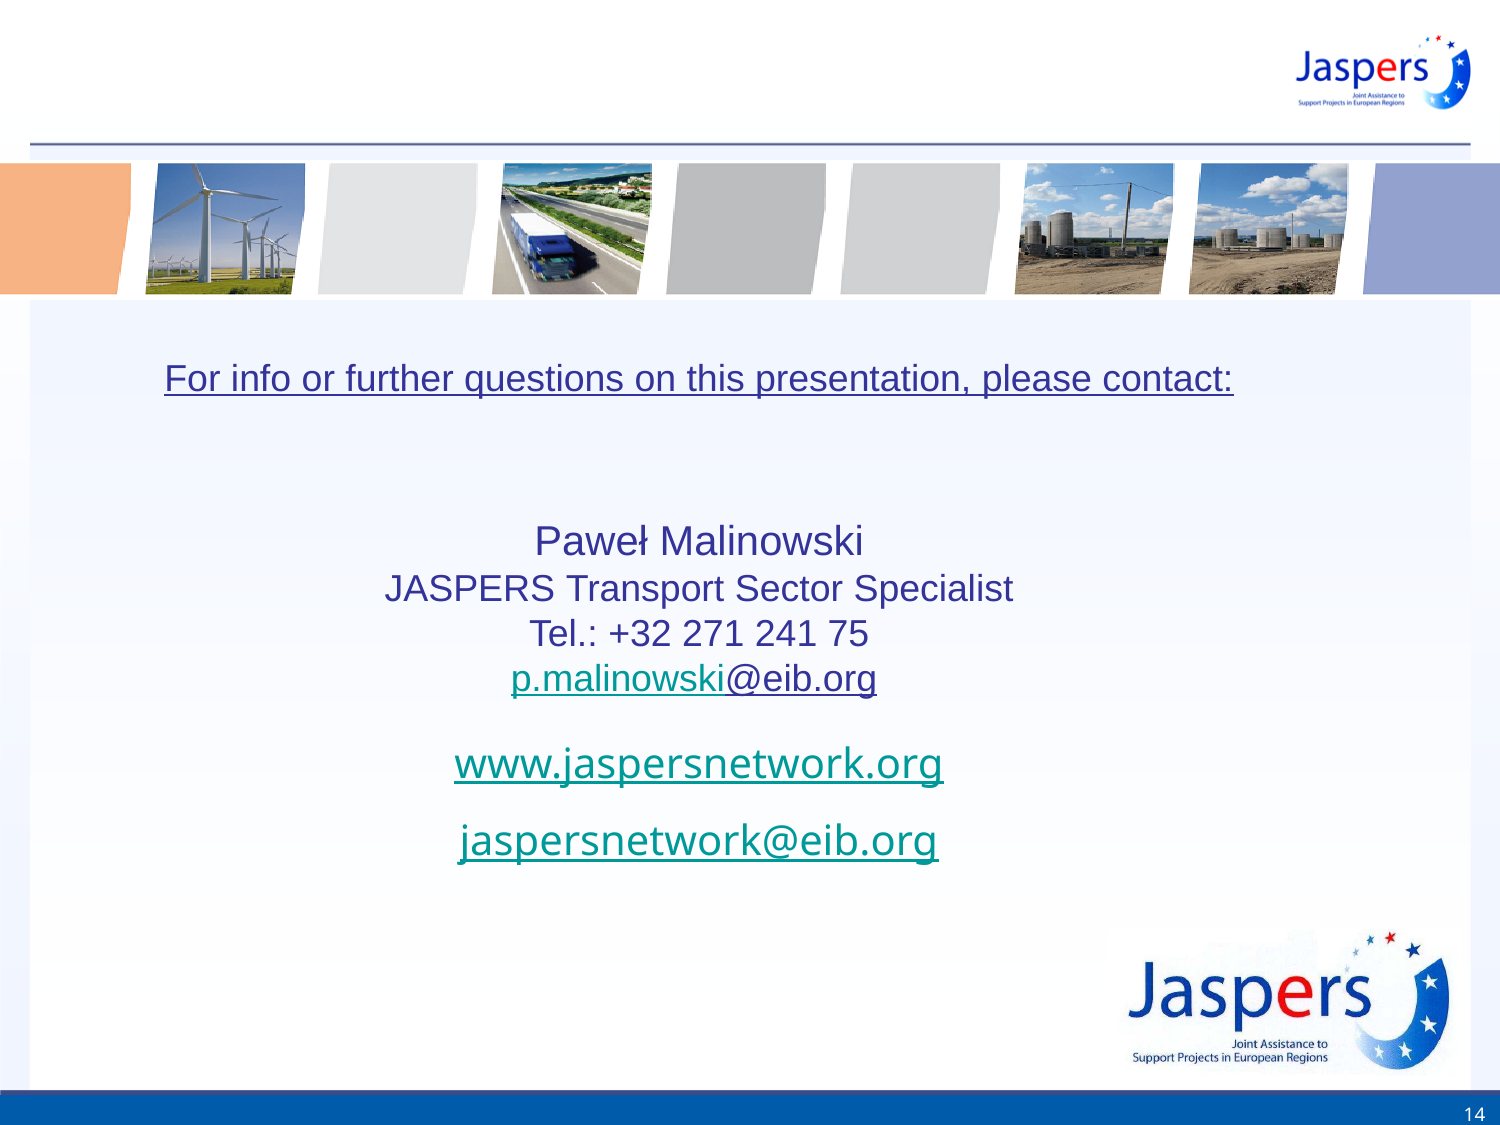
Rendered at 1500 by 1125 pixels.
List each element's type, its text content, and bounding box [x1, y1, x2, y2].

picture [0, 0, 1500, 1125]
text_box For info or further questions on this presentation, please contact: Paweł Malinowski JASPERS Transport Sector Specialist Tel.: +32 271 241 75 p.malinowski@eib.org www.jaspersnetwork.org jaspersnetwork@eib.org [0, 309, 1399, 1007]
